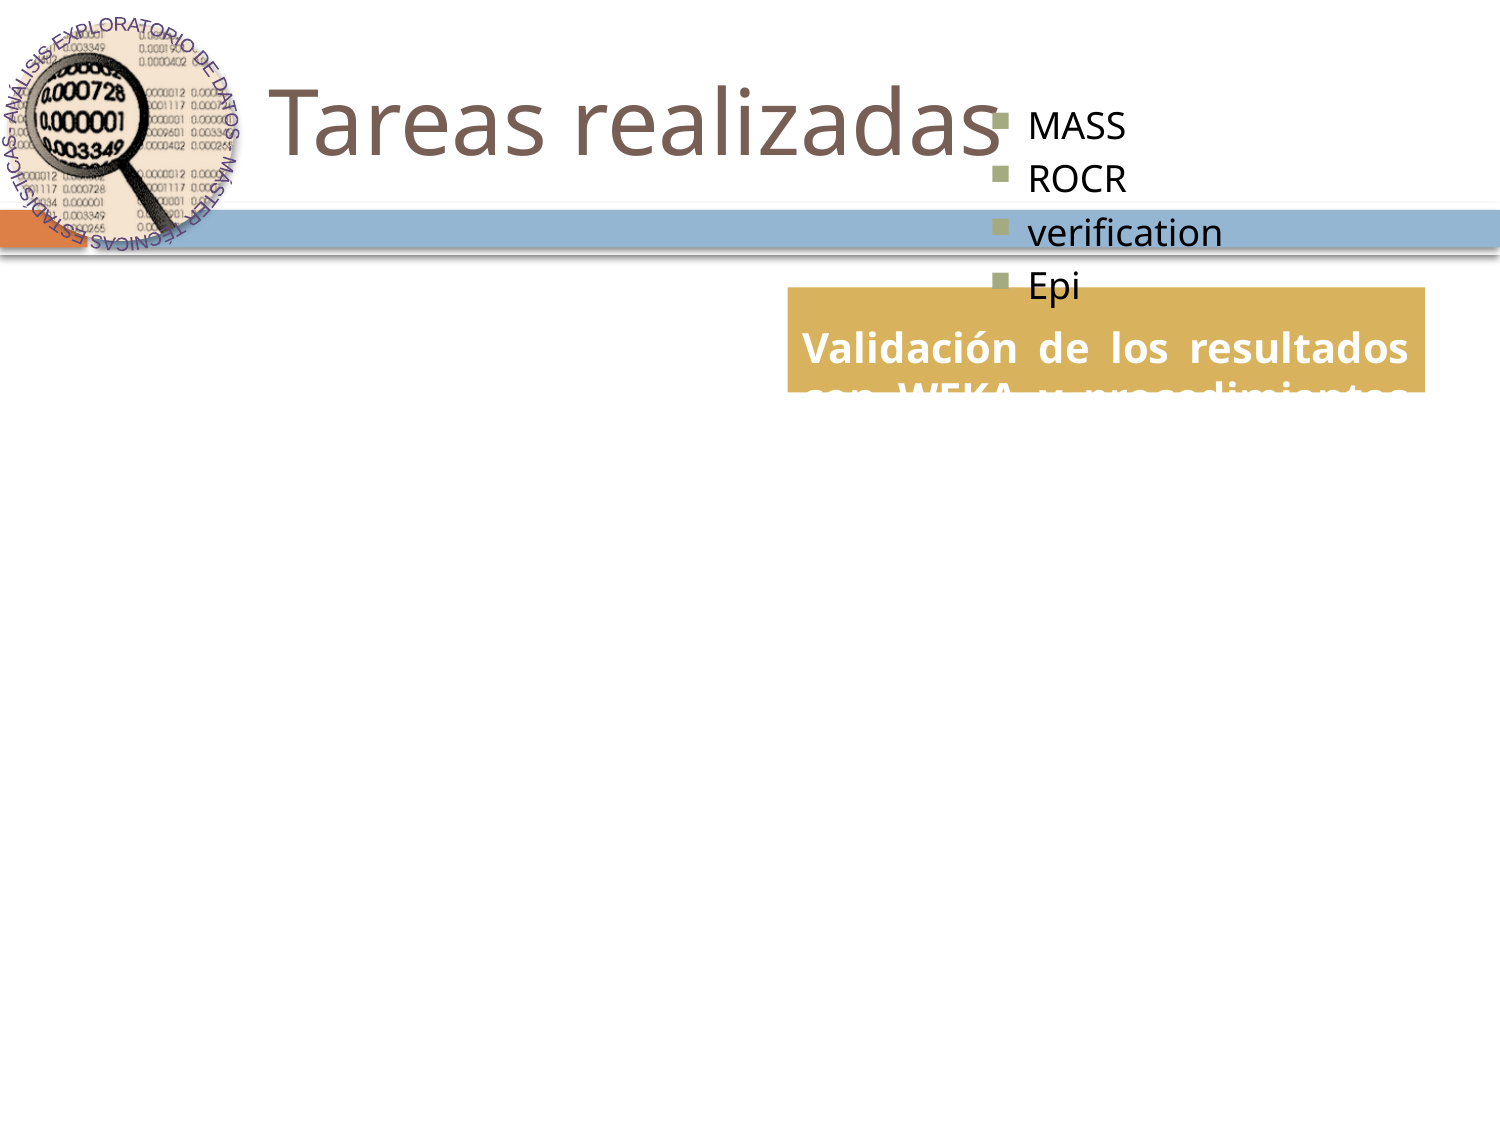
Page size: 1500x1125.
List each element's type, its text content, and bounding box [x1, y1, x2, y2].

title Tareas realizadas [253, 37, 1438, 201]
text_box [0, 75, 44, 144]
list Estudio y tratamiento de las de las variables de los ficheros de datos Programación en R de las rutinas necesarias a partir de los paquetes: MASS ROCR verification Epi Validación de los resultados con WEKA y procedimientos de validación cruzada Presentación e interpretación de los datos Para revisar todos los procedimientos y rutinas empleadas se adjuntan todos los programas creados en R que se utilizaron en el análisis [787, 287, 1426, 393]
text_box [0, 0, 1500, 75]
